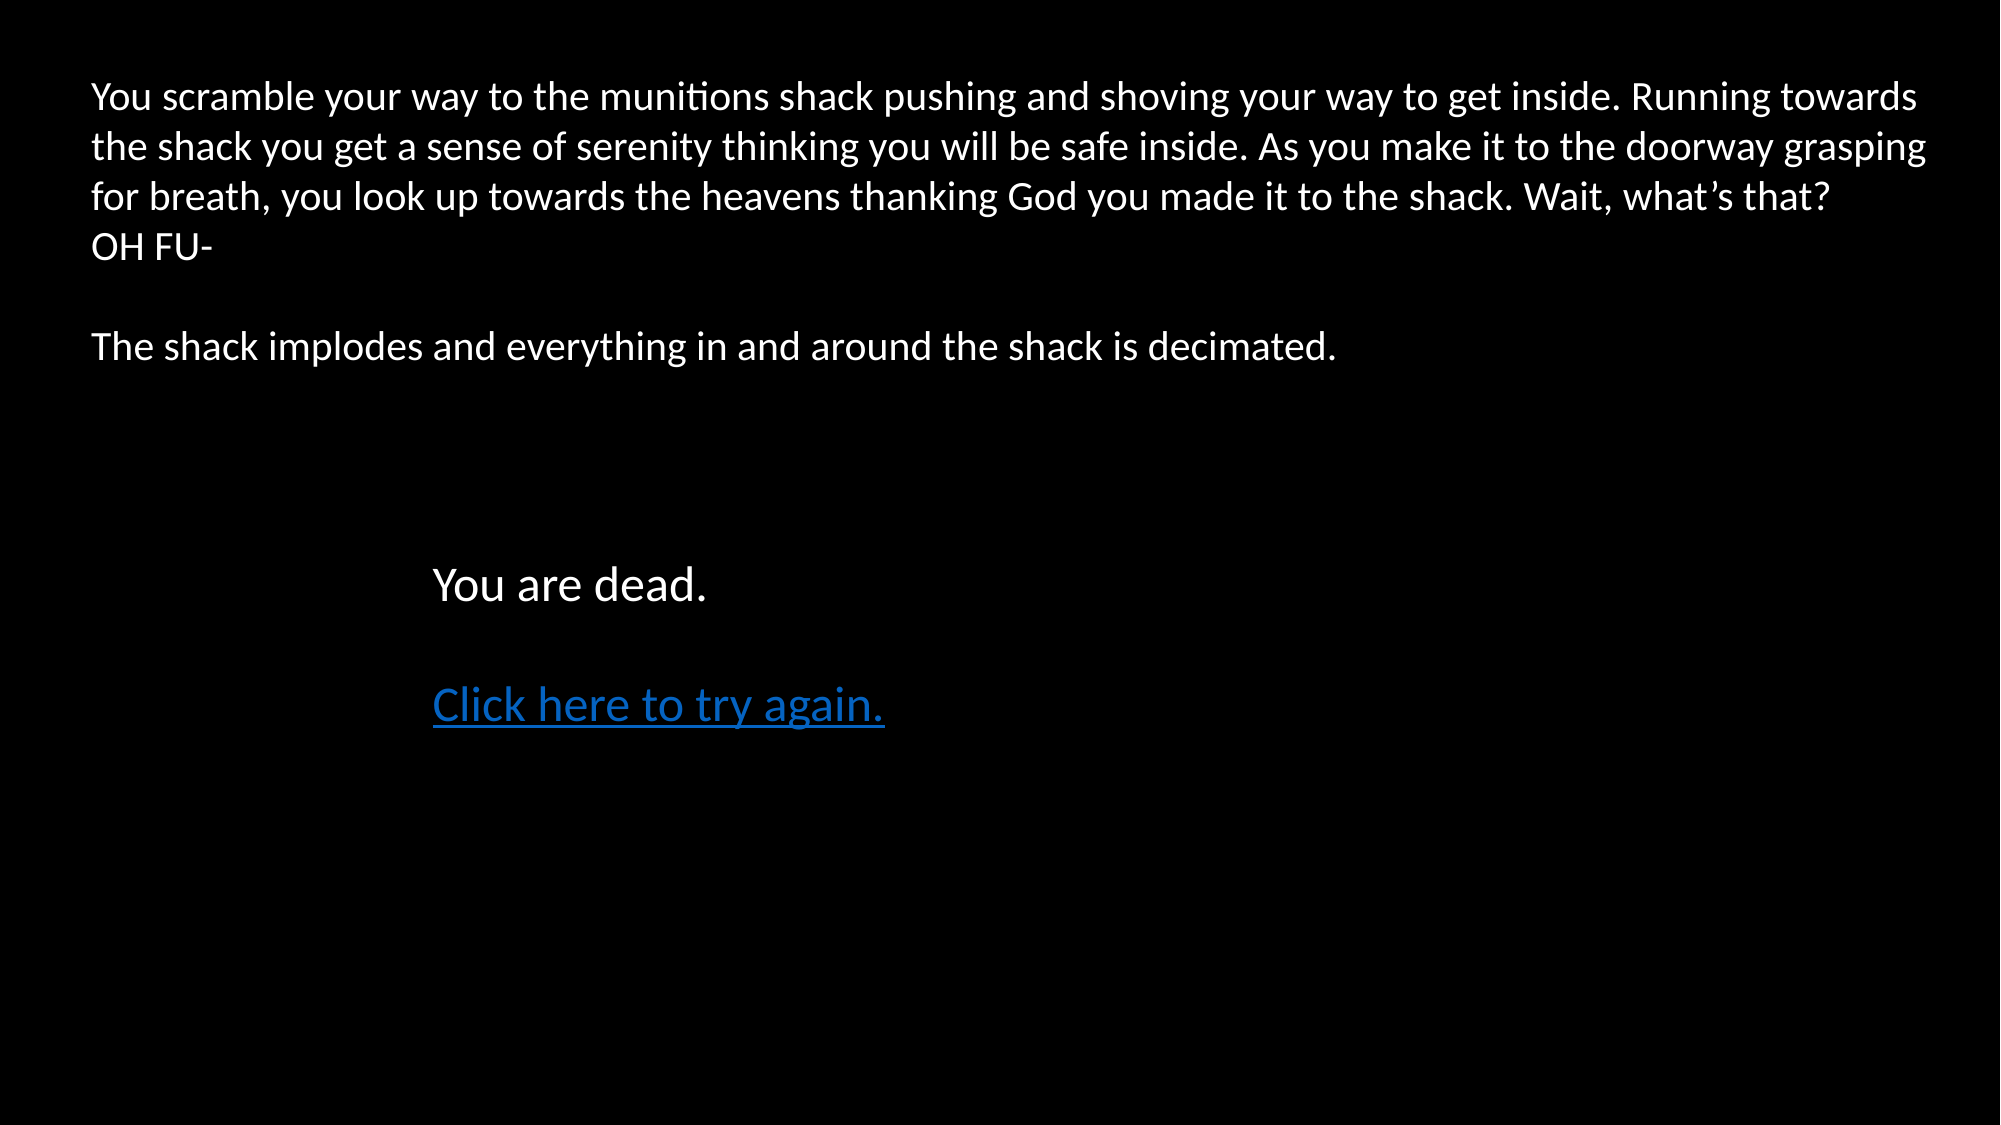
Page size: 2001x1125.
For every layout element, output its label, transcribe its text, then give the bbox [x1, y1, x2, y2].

text_box You scramble your way to the munitions shack pushing and shoving your way to get inside. Running towards the shack you get a sense of serenity thinking you will be safe inside. As you make it to the doorway grasping for breath, you look up towards the heavens thanking God you made it to the shack. Wait, what’s that? OH FU- The shack implodes and everything in and around the shack is decimated. [76, 61, 1965, 377]
text_box You are dead. Click here to try again. [417, 544, 1100, 739]
